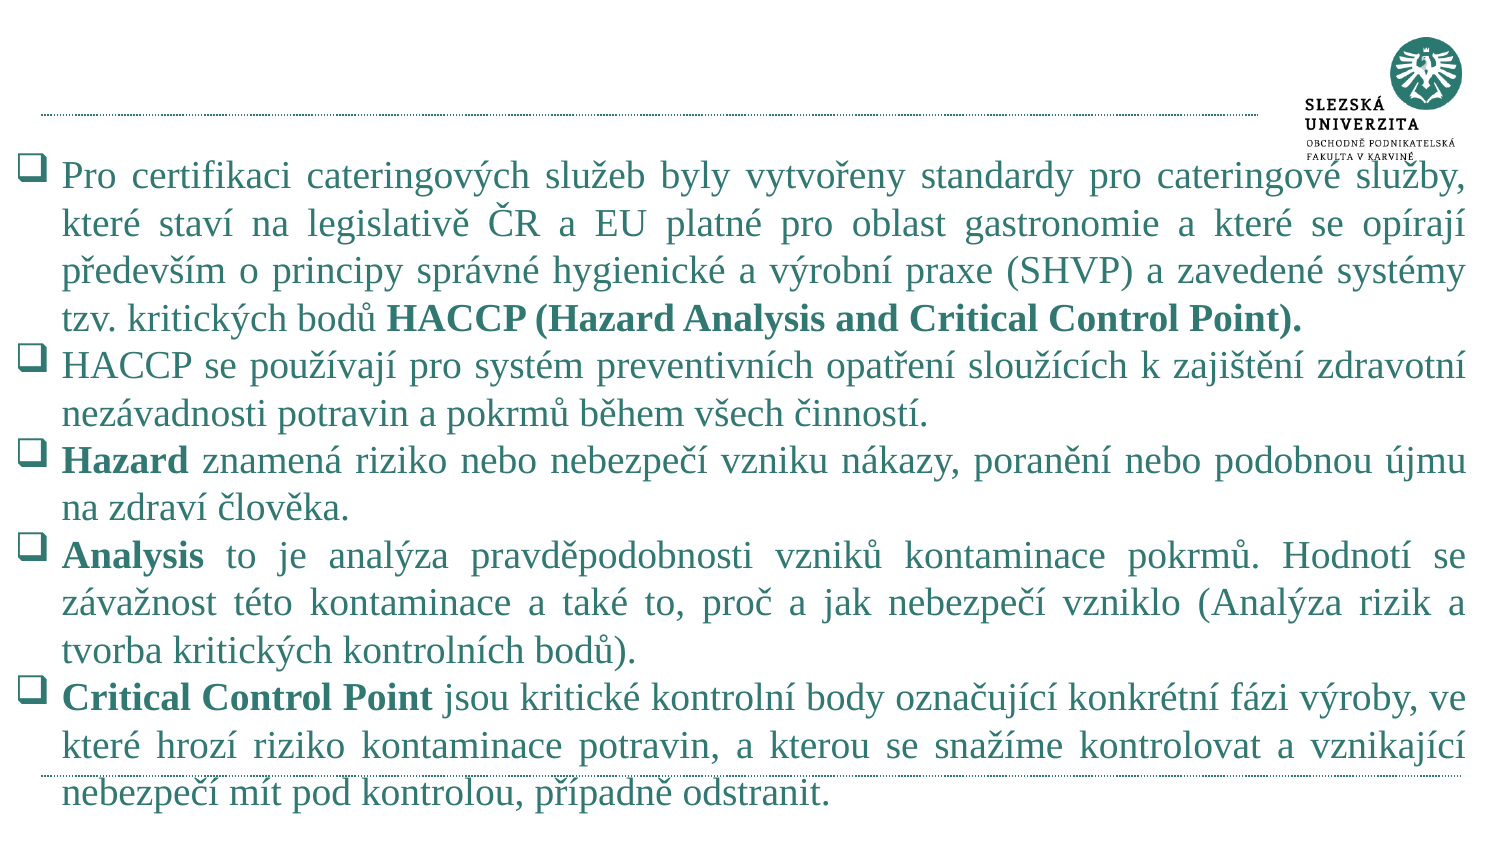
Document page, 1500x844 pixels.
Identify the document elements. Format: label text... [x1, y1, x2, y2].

picture [1305, 37, 1462, 141]
text_box Pro certifikaci cateringových služeb byly vytvořeny standardy pro cateringové služby, které staví na legislativě ČR a EU platné pro oblast gastronomie a které se opírají především o principy správné hygienické a výrobní praxe (SHVP) a zavedené systémy tzv. kritických bodů HACCP (Hazard Analysis and Critical Control Point). HACCP se používají pro systém preventivních opatření sloužících k zajištění zdravotní nezávadnosti potravin a pokrmů během všech činností. Hazard znamená riziko nebo nebezpečí vzniku nákazy, poranění nebo podobnou újmu na zdraví člověka. Analysis to je analýza pravděpodobnosti vzniků kontaminace pokrmů. Hodnotí se závažnost této kontaminace a také to, proč a jak nebezpečí vzniklo (Analýza rizik a tvorba kritických kontrolních bodů). Critical Control Point jsou kritické kontrolní body označující konkrétní fázi výroby, ve které hrozí riziko kontaminace potravin, a kterou se snažíme kontrolovat a vznikající nebezpečí mít pod kontrolou, případně odstranit. [0, 141, 1483, 844]
